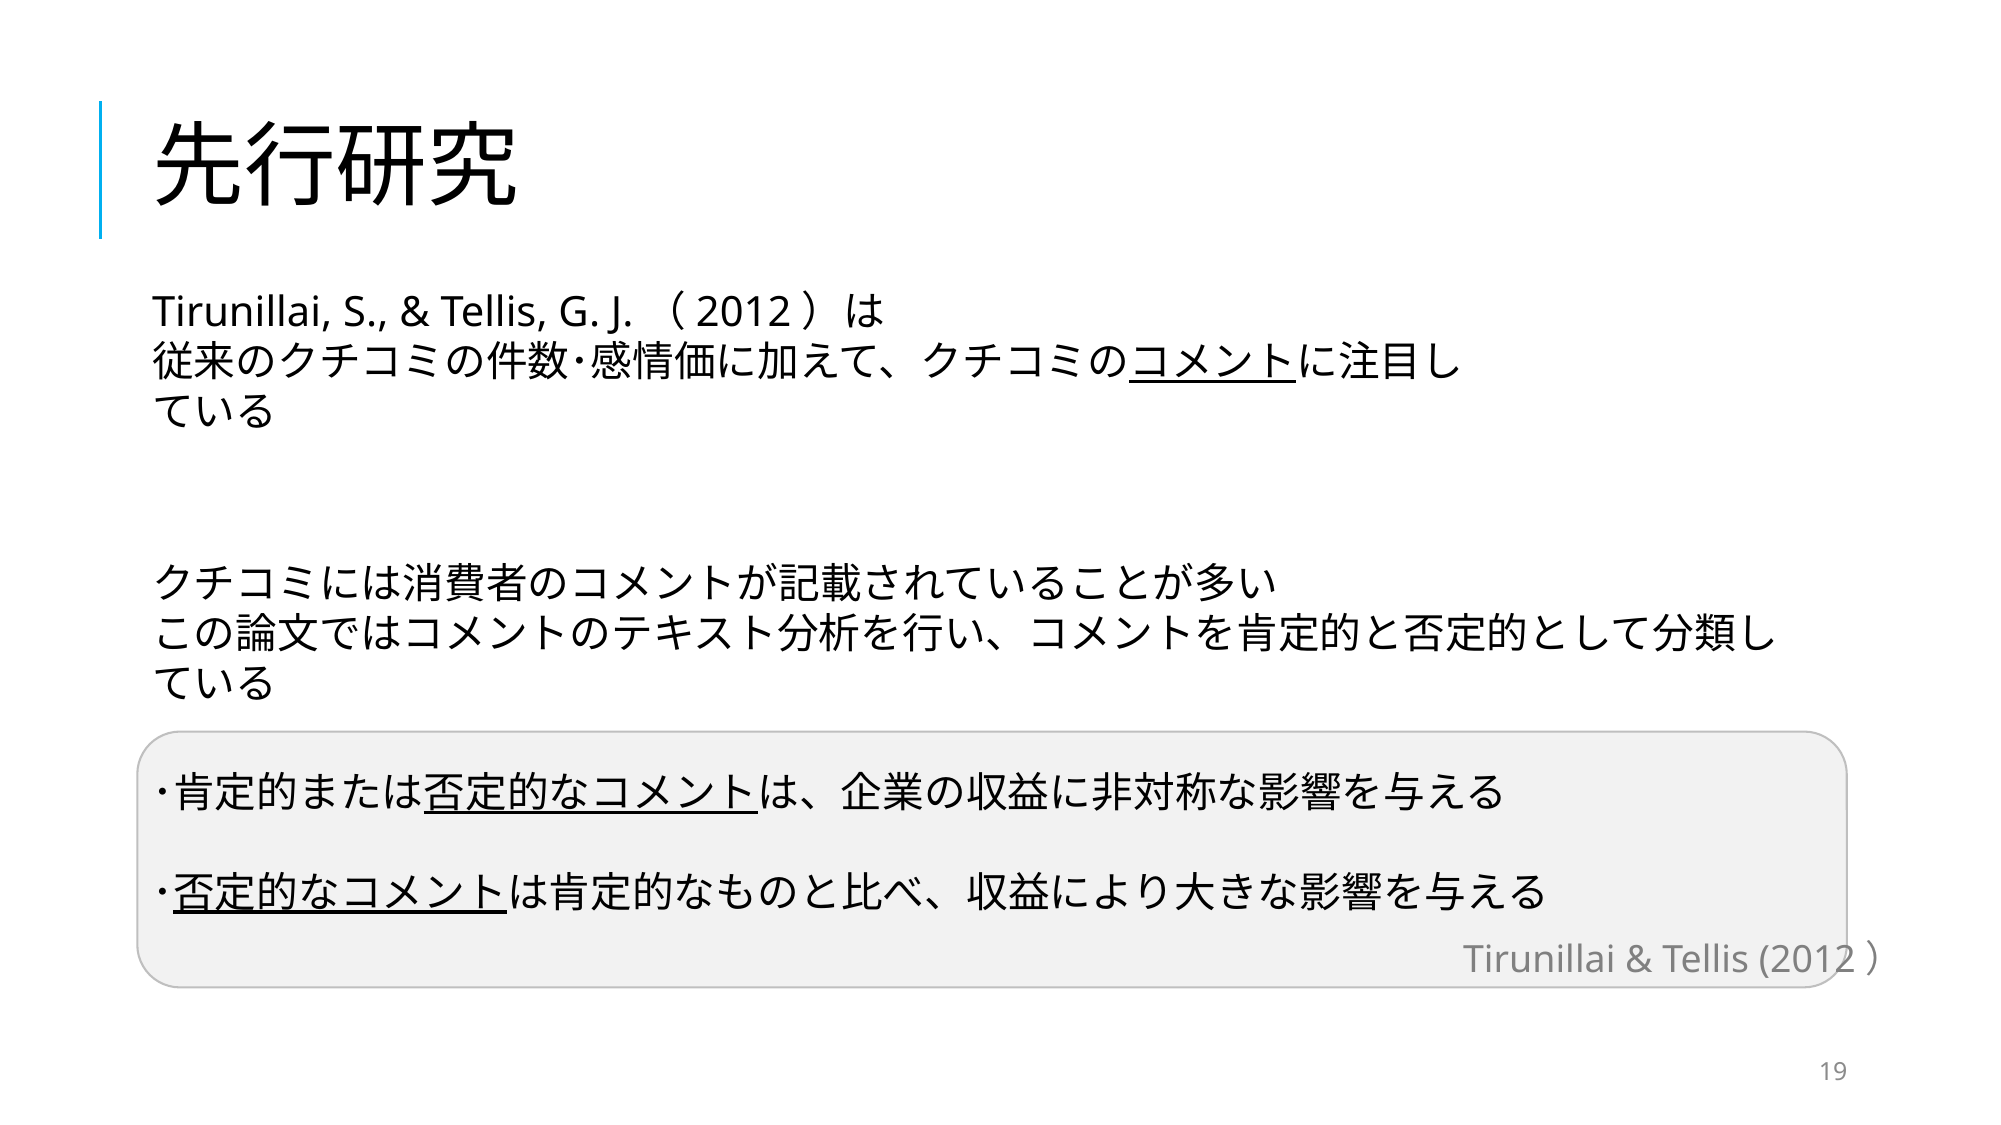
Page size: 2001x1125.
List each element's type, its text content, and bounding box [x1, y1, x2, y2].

slide_number 19 [1412, 1042, 1863, 1103]
text_box Tirunillai, S., & Tellis, G. J.（2012）は 従来のクチコミの件数･感情価に加えて、クチコミのコメントに注目している [137, 277, 1507, 443]
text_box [137, 731, 2000, 989]
text_box クチコミには消費者のコメントが記載されていることが多い この論文ではコメントのテキスト分析を行い、コメントを肯定的と否定的として分類している [137, 549, 1824, 715]
title 先行研究 [137, 59, 1863, 278]
